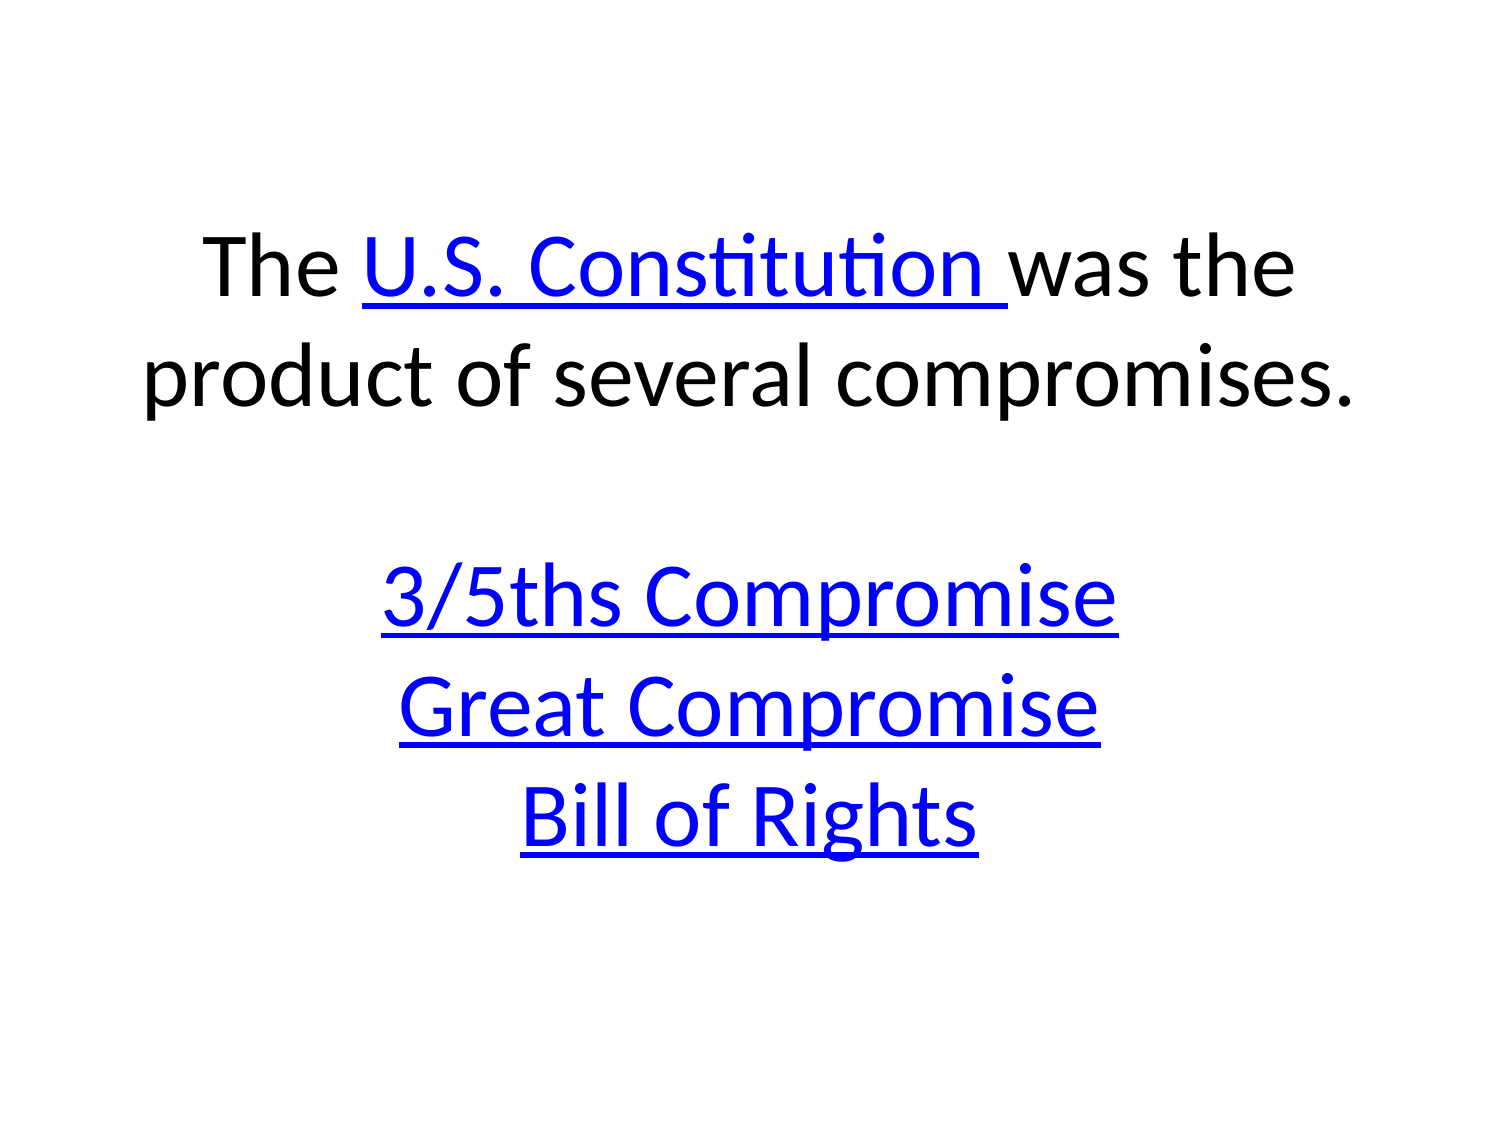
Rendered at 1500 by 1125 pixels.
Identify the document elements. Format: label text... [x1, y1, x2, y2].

title The U.S. Constitution was the product of several compromises. 3/5ths Compromise Great Compromise Bill of Rights [74, 44, 1426, 1026]
